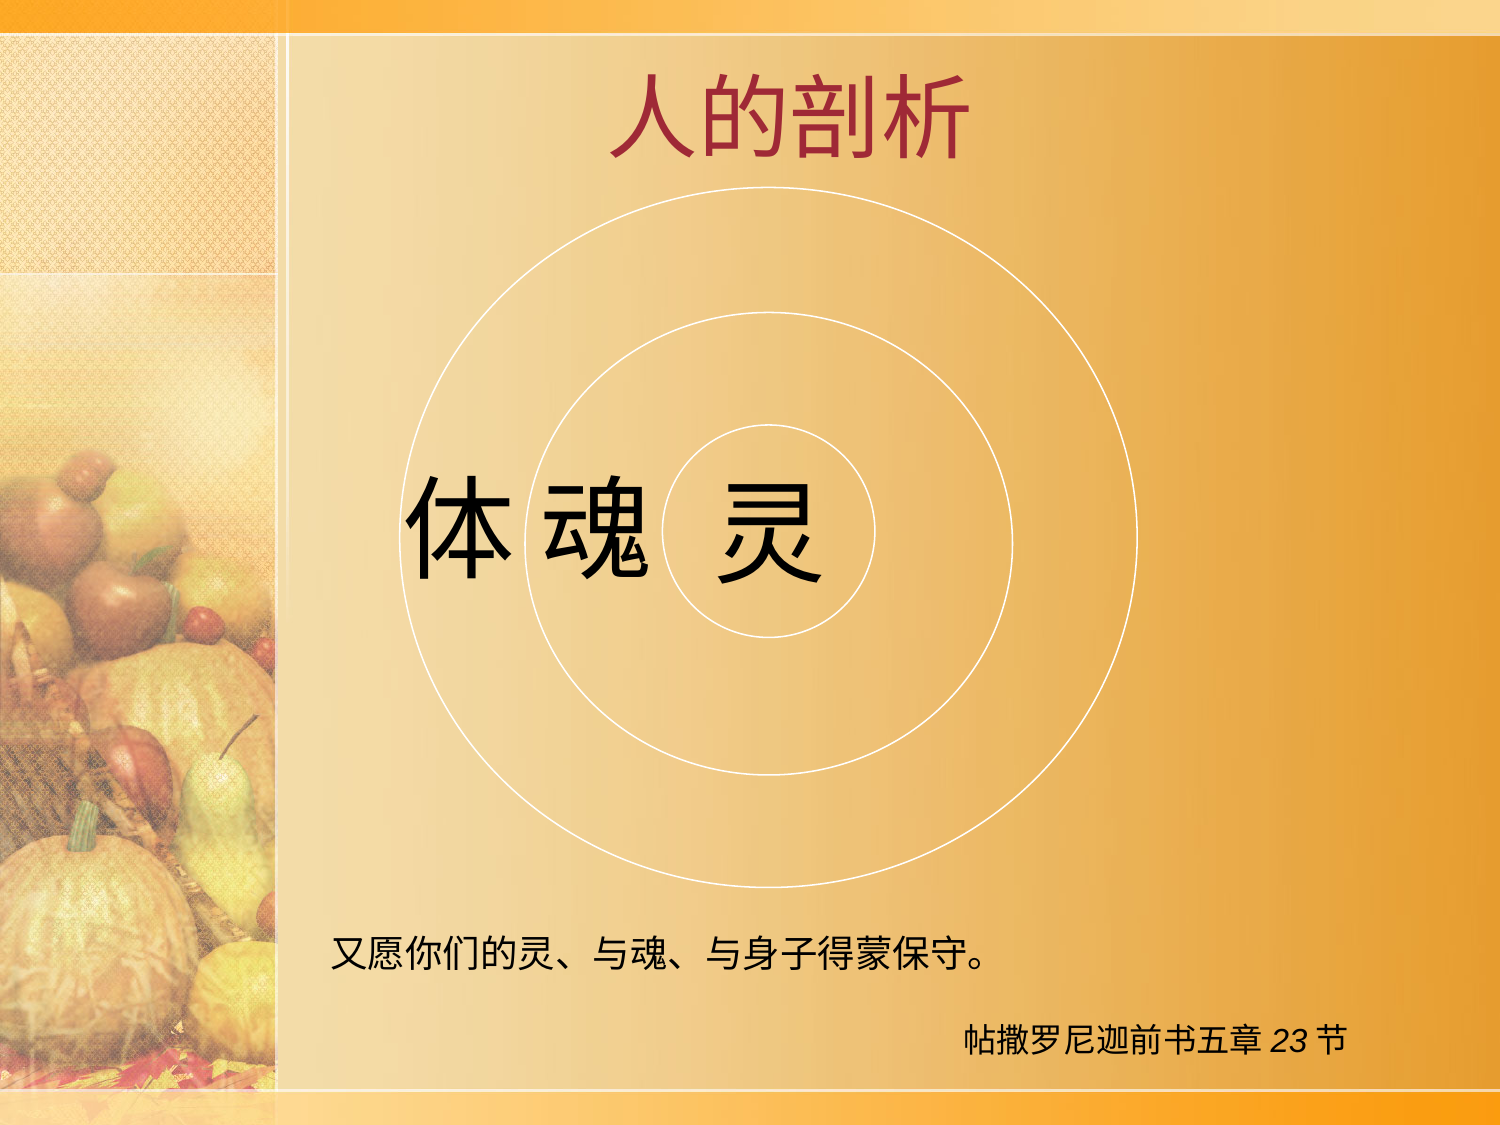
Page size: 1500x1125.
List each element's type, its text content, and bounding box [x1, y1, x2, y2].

text_box 帖撒罗尼迦前书五章23节 [849, 992, 1463, 1068]
text_box 又愿你们的灵、与魂、与身子得蒙保守。 [274, 900, 1363, 983]
text_box 人的剖析 [543, 20, 1093, 185]
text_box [387, 187, 1138, 888]
picture [0, 0, 1500, 1125]
